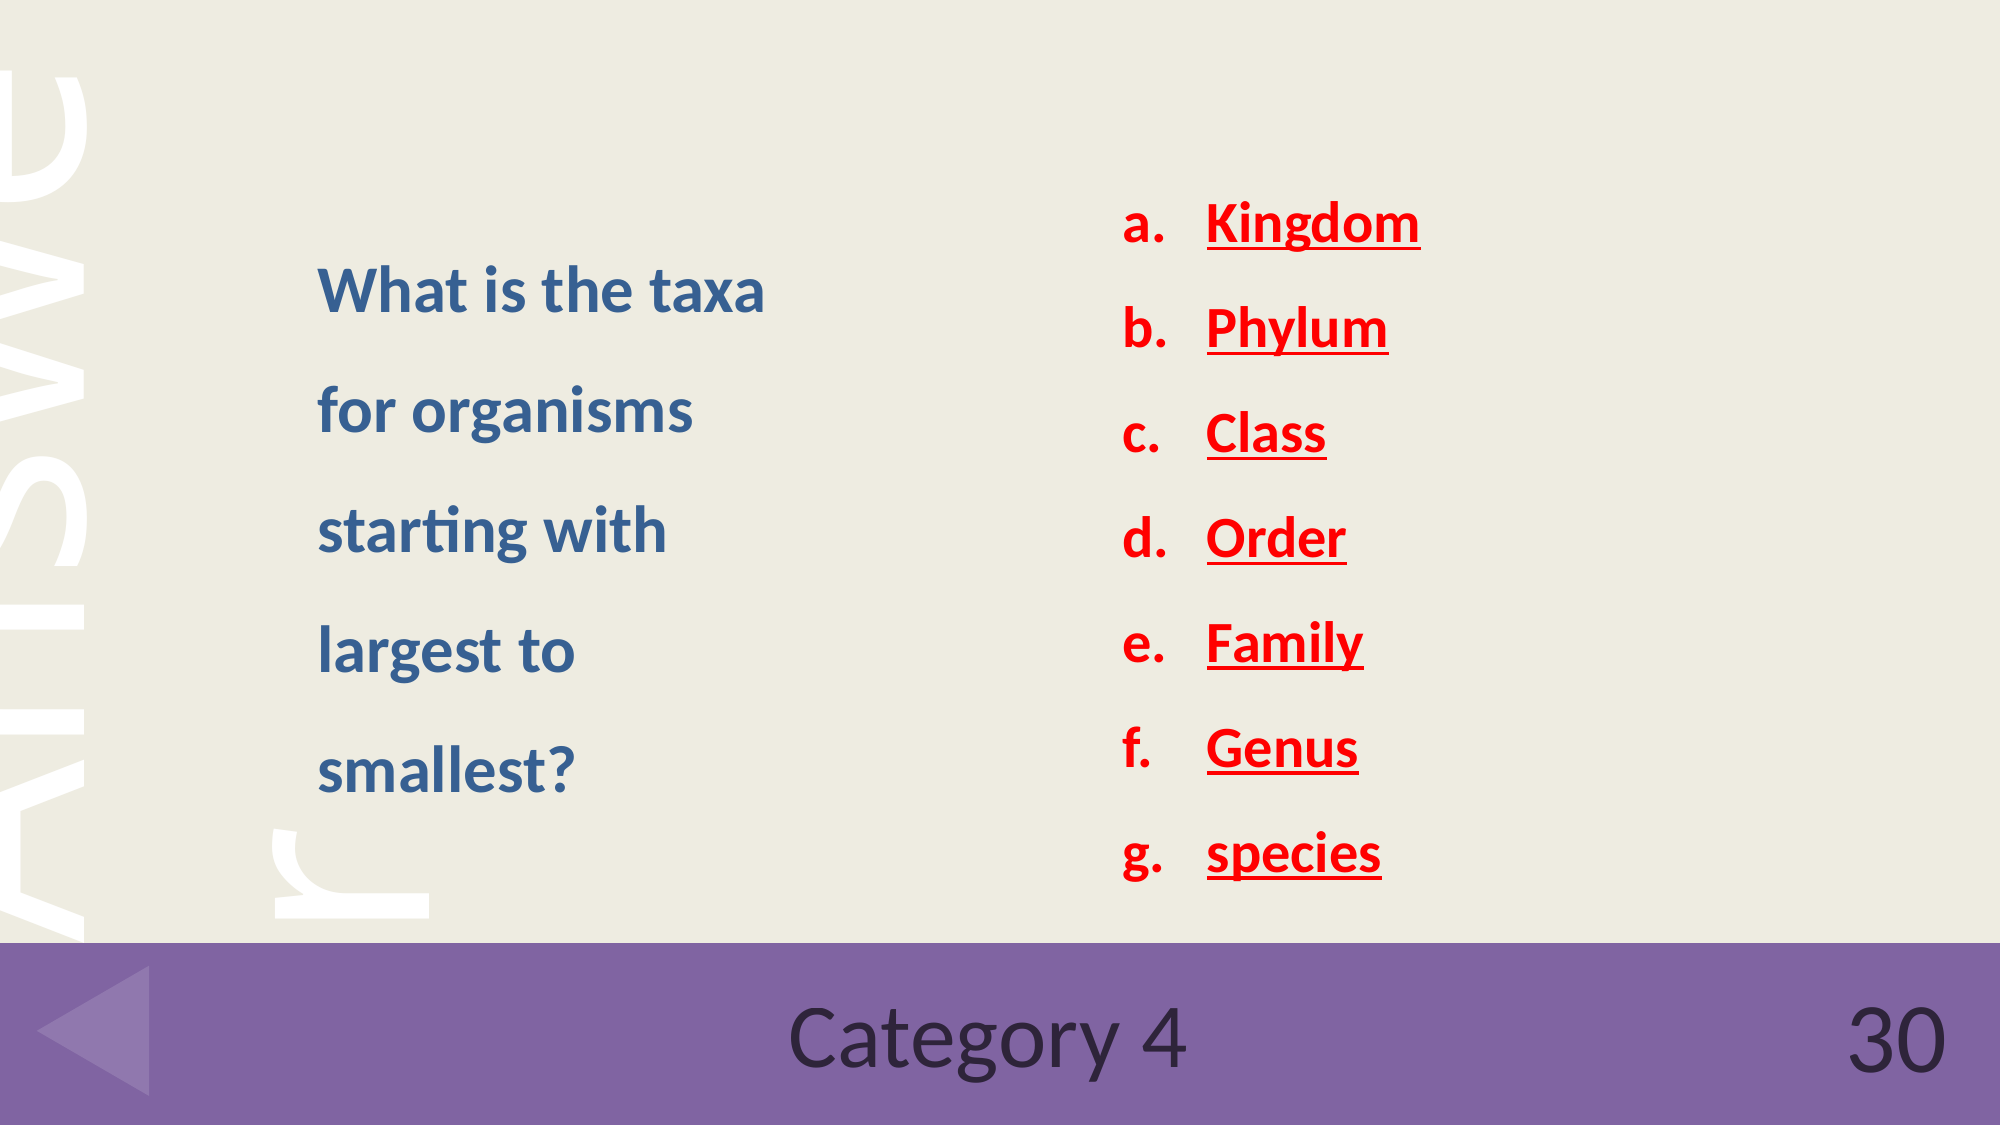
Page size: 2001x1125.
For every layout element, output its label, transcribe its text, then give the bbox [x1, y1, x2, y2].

list What is the taxa for organisms starting with largest to smallest? [302, 169, 808, 843]
list 30 [1889, 967, 1963, 1097]
title Category 4 [88, 937, 1889, 1125]
text_box Kingdom Phylum Class Order Family Genus species [1107, 142, 1681, 892]
